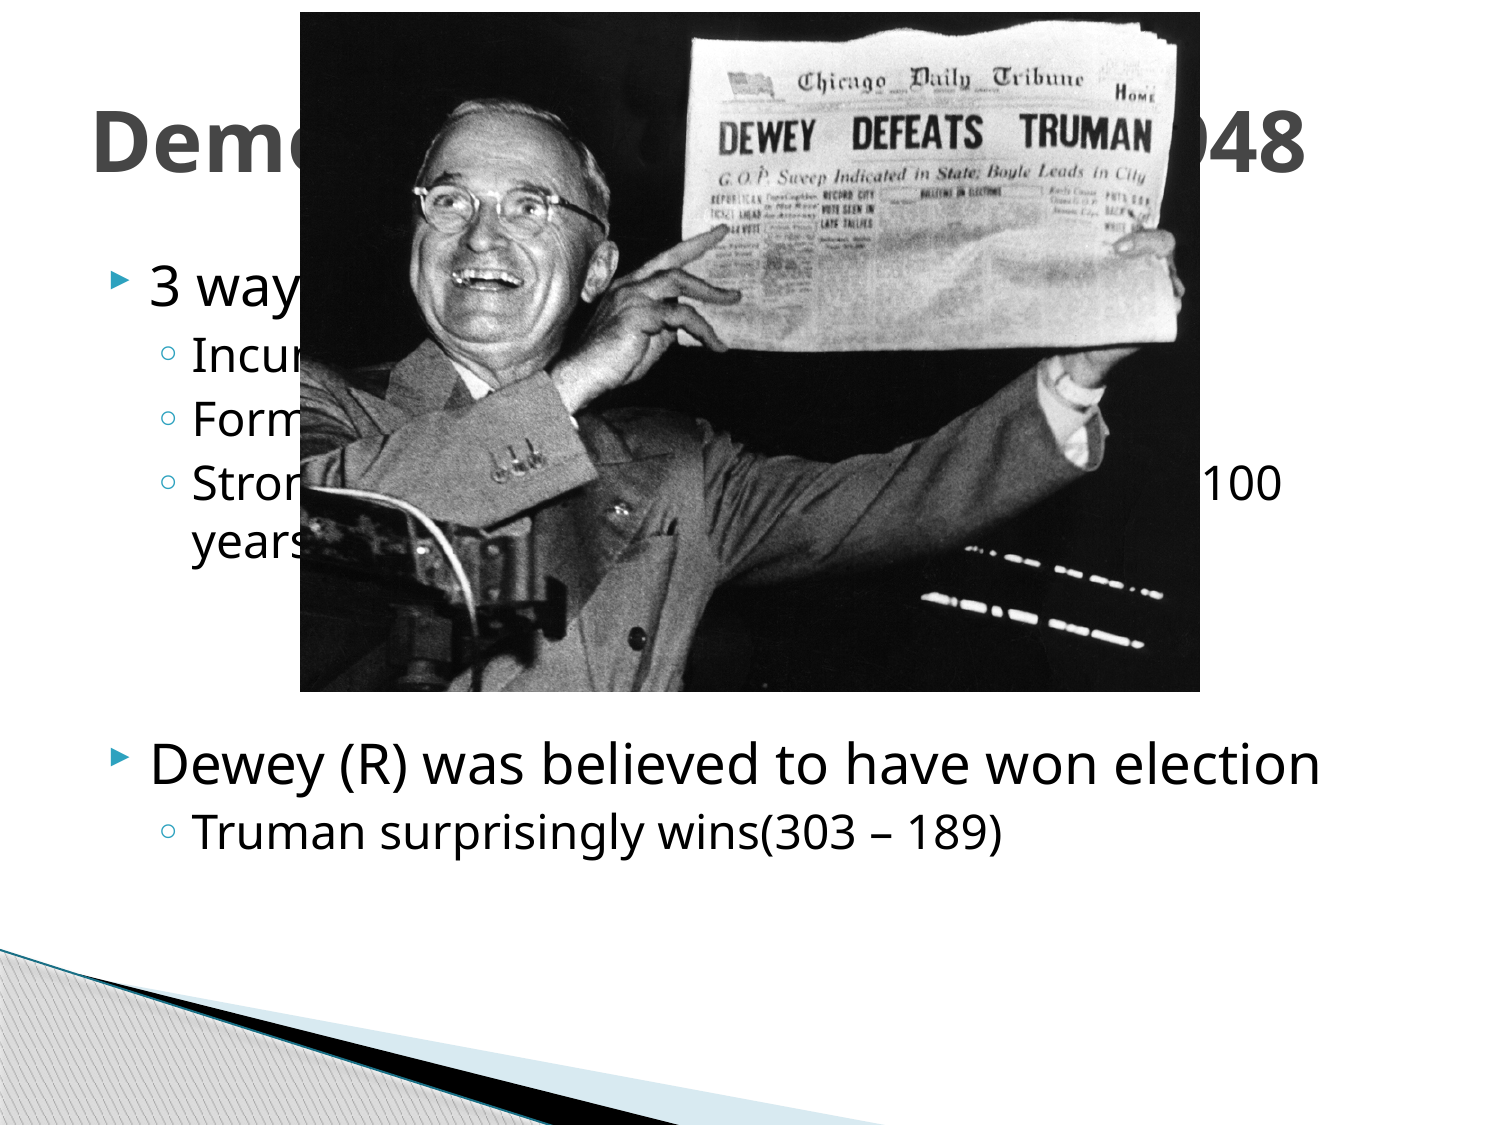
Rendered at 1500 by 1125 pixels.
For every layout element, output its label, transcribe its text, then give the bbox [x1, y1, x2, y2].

picture [299, 12, 1201, 692]
list 3 way Democratic Race: Incumbent Harry S Truman Former VP Henry A. Wallace Strong Thurmond (SC Governor, later turned 100 years old as senator) Dewey (R) was believed to have won election Truman surprisingly wins(303 – 189) [75, 243, 1425, 986]
title Democratic Divisions in 1948 [75, 45, 293, 233]
title Democratic Divisions in 1948 [1206, 45, 1425, 233]
